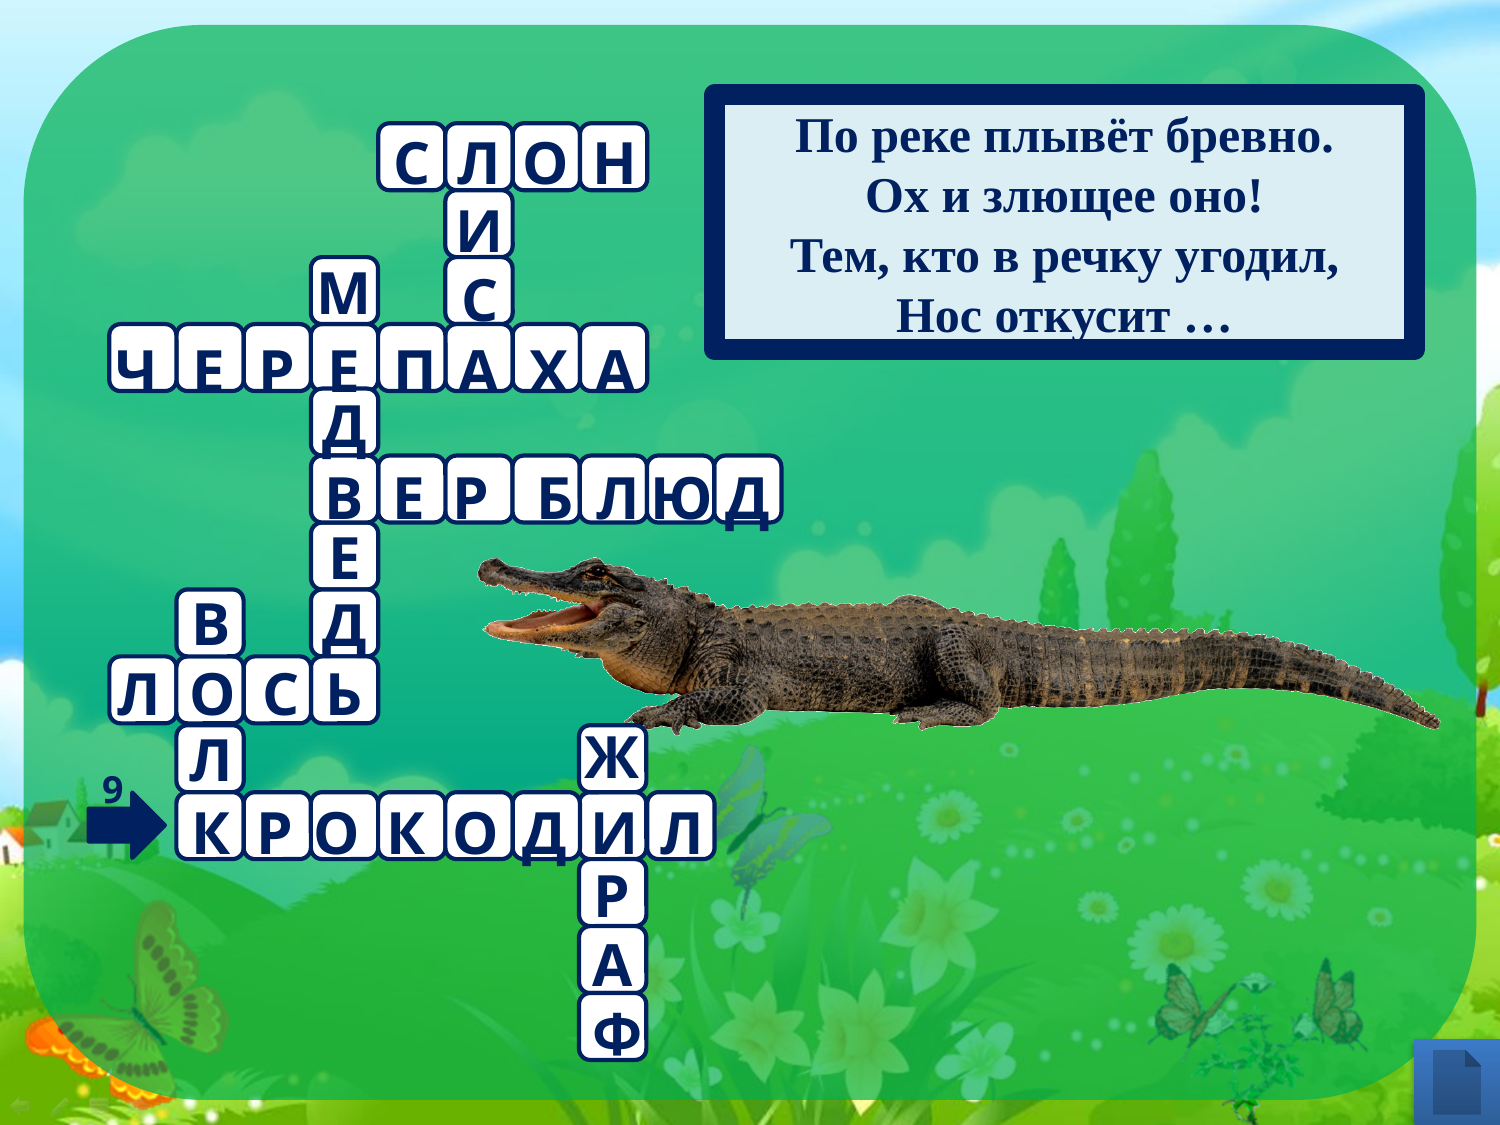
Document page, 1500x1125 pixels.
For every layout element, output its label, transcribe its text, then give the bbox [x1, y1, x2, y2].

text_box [109, 123, 782, 1061]
text_box [1414, 1039, 1500, 1125]
text_box Ф [577, 1069, 647, 1075]
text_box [84, 758, 166, 859]
text_box По реке плывёт бревно. Ох и злющее оно! Тем, кто в речку угодил, Нос откусит … [714, 94, 1415, 350]
picture [0, 0, 1500, 1125]
picture [782, 554, 1458, 771]
